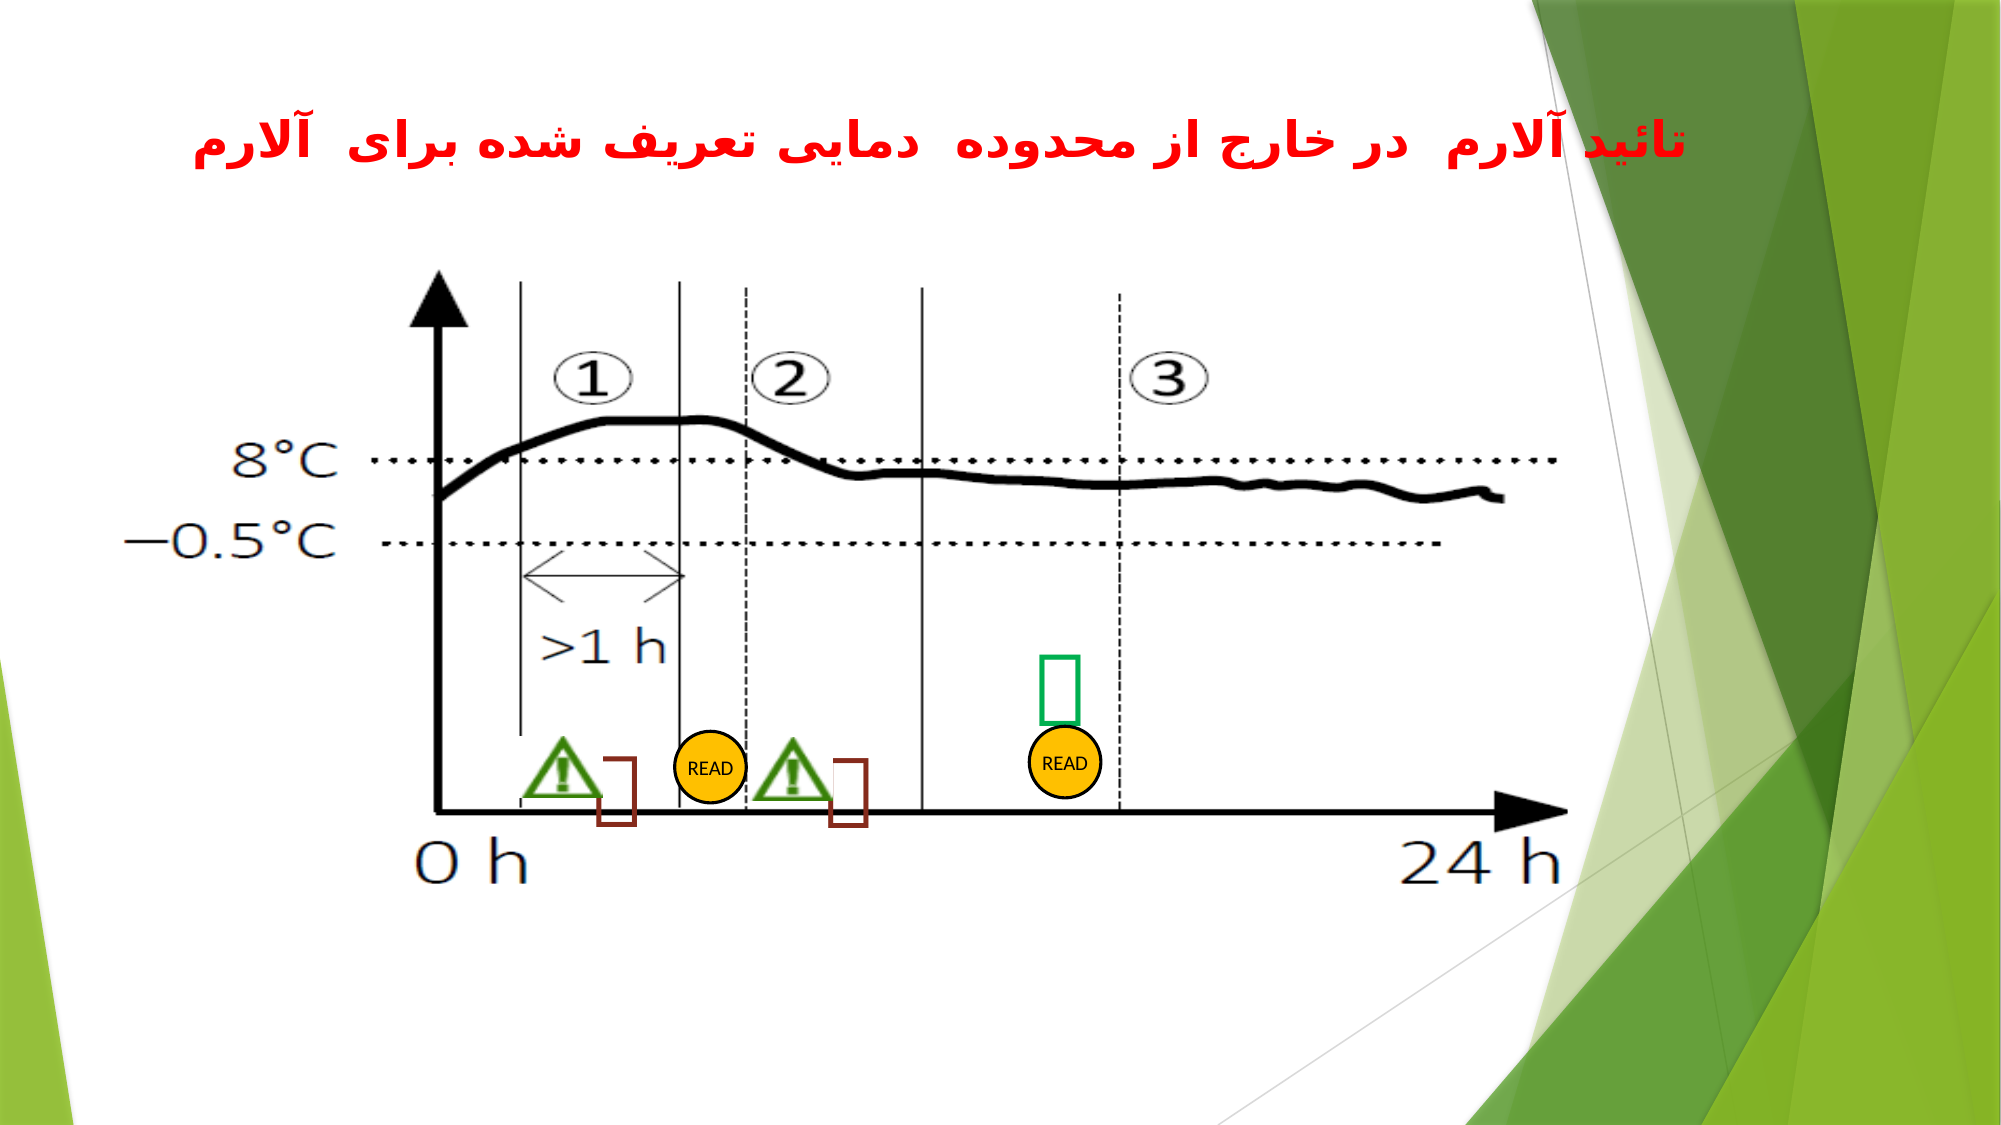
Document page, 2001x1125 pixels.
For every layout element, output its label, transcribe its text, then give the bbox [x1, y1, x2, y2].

title تائید آلارم در خارج از محدوده دمایی تعریف شده برای آلارم [111, 99, 1771, 246]
picture [122, 265, 1569, 886]
